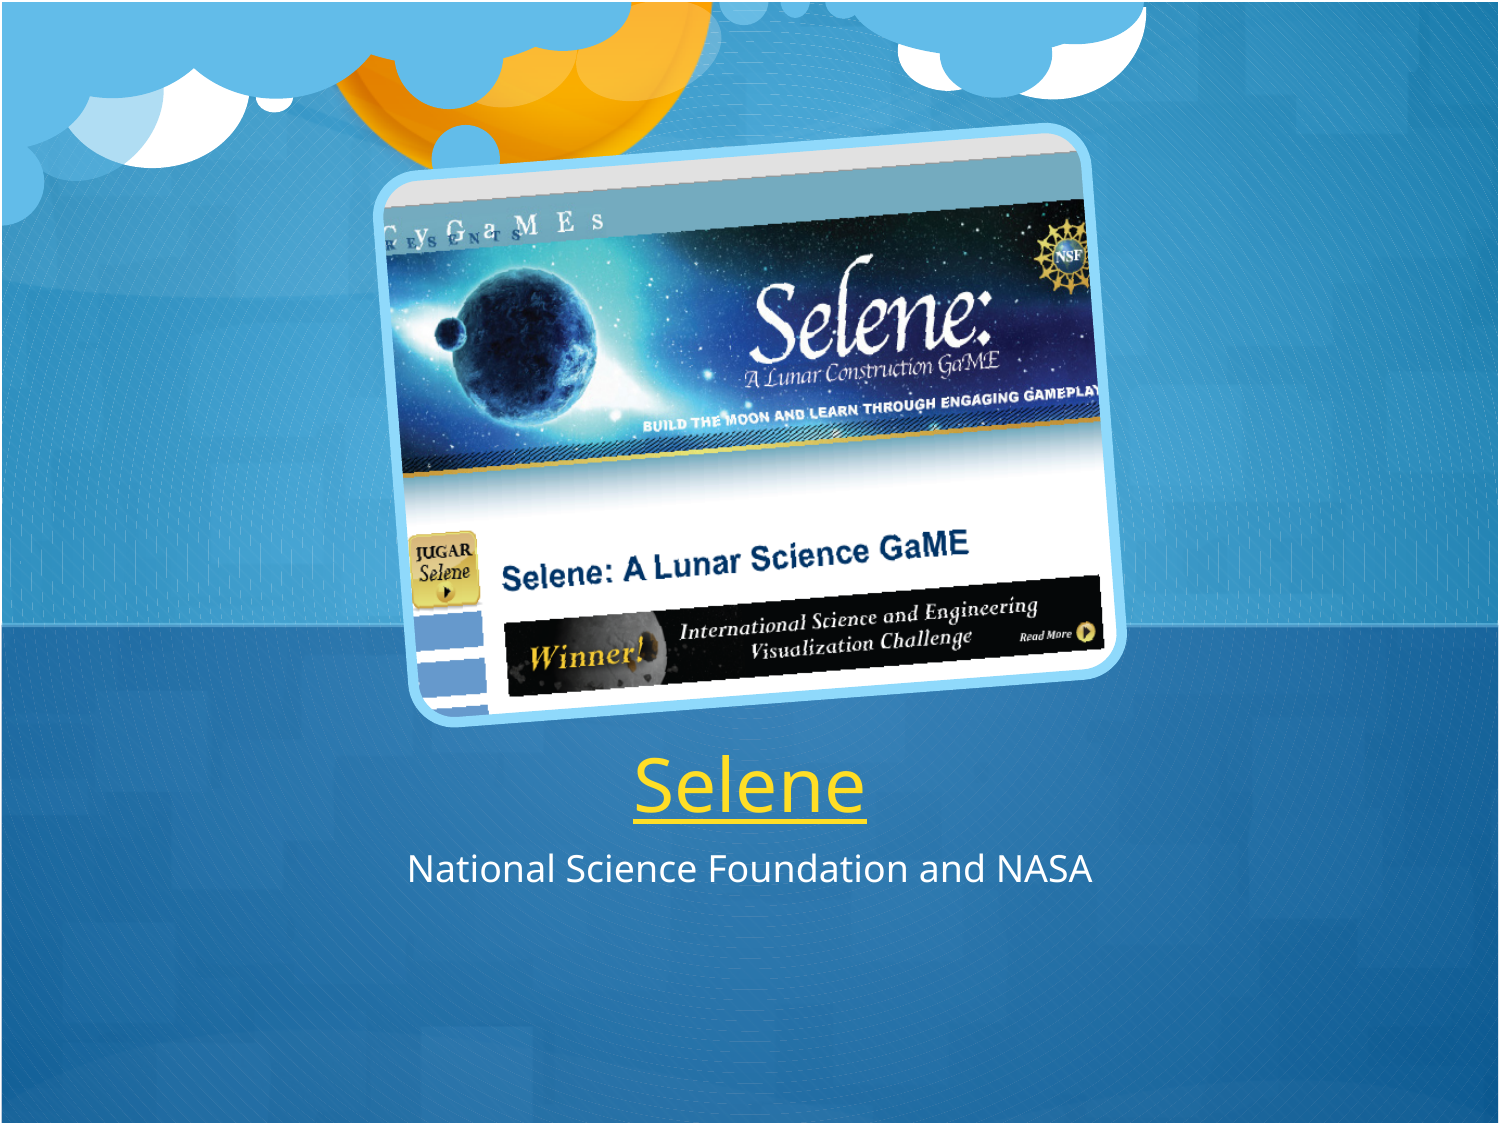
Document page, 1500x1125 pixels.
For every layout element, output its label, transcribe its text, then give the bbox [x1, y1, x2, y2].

picture [2, 2, 1498, 1123]
list National Science Foundation and NASA [116, 848, 1383, 1048]
title Selene [116, 729, 1383, 848]
